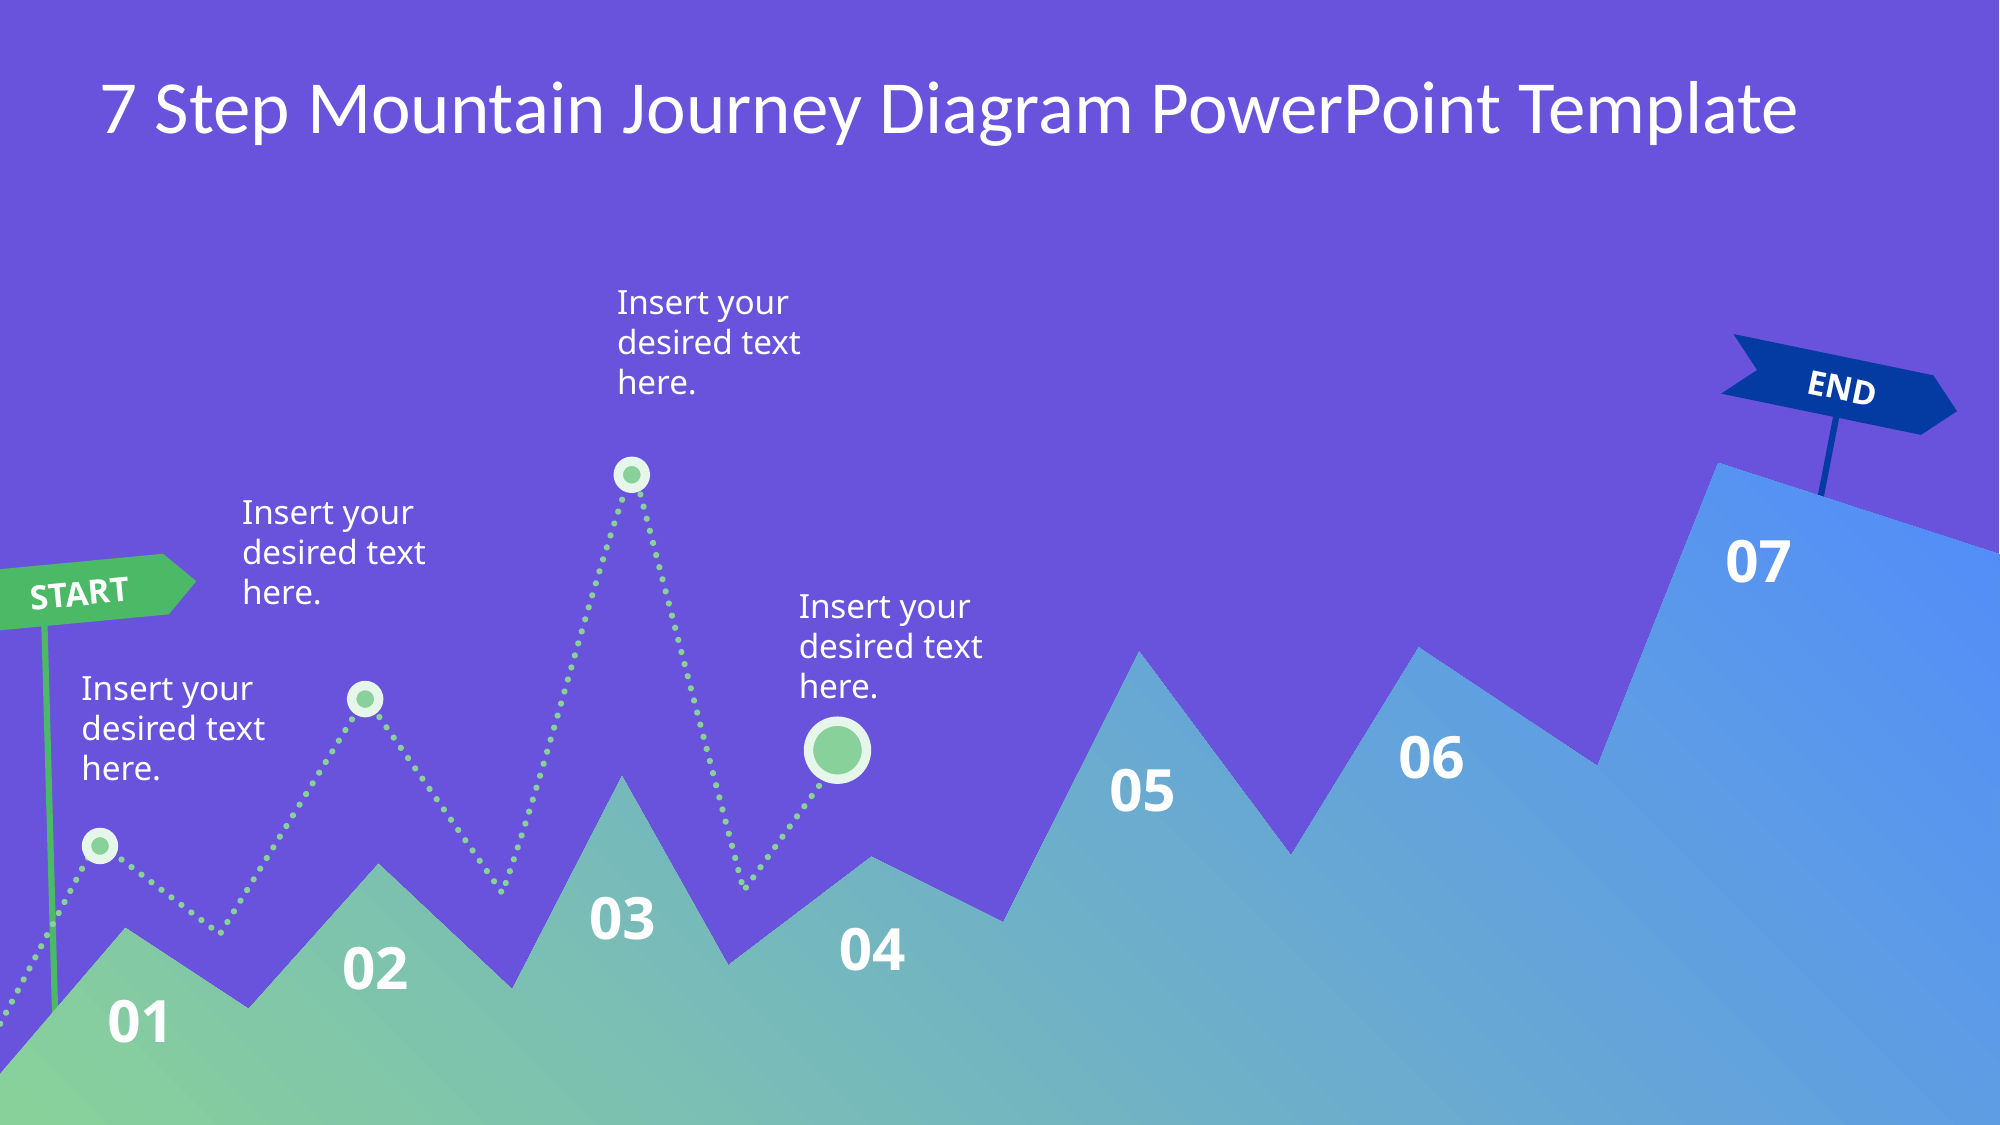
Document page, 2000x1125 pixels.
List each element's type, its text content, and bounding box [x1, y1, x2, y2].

text_box [806, 719, 869, 782]
text_box Insert your desired text here. [144, 659, 336, 795]
text_box Insert your desired text here. [242, 483, 516, 619]
text_box Insert your desired text here. [798, 577, 1000, 713]
text_box [616, 459, 648, 491]
text_box 03 [574, 873, 671, 959]
text_box [349, 683, 381, 715]
text_box [144, 489, 824, 969]
text_box 02 [327, 924, 424, 1009]
text_box 07 [1710, 545, 1807, 602]
text_box Insert your desired text here. [617, 274, 891, 409]
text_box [1712, 355, 1948, 538]
text_box 06 [1383, 712, 1480, 798]
text_box 04 [823, 904, 921, 990]
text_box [0, 553, 139, 1026]
text_box 05 [1094, 745, 1191, 831]
title 7 Step Mountain Journey Diagram PowerPoint Template [99, 45, 1900, 162]
text_box [0, 485, 2000, 1125]
text_box 01 [92, 976, 189, 1062]
